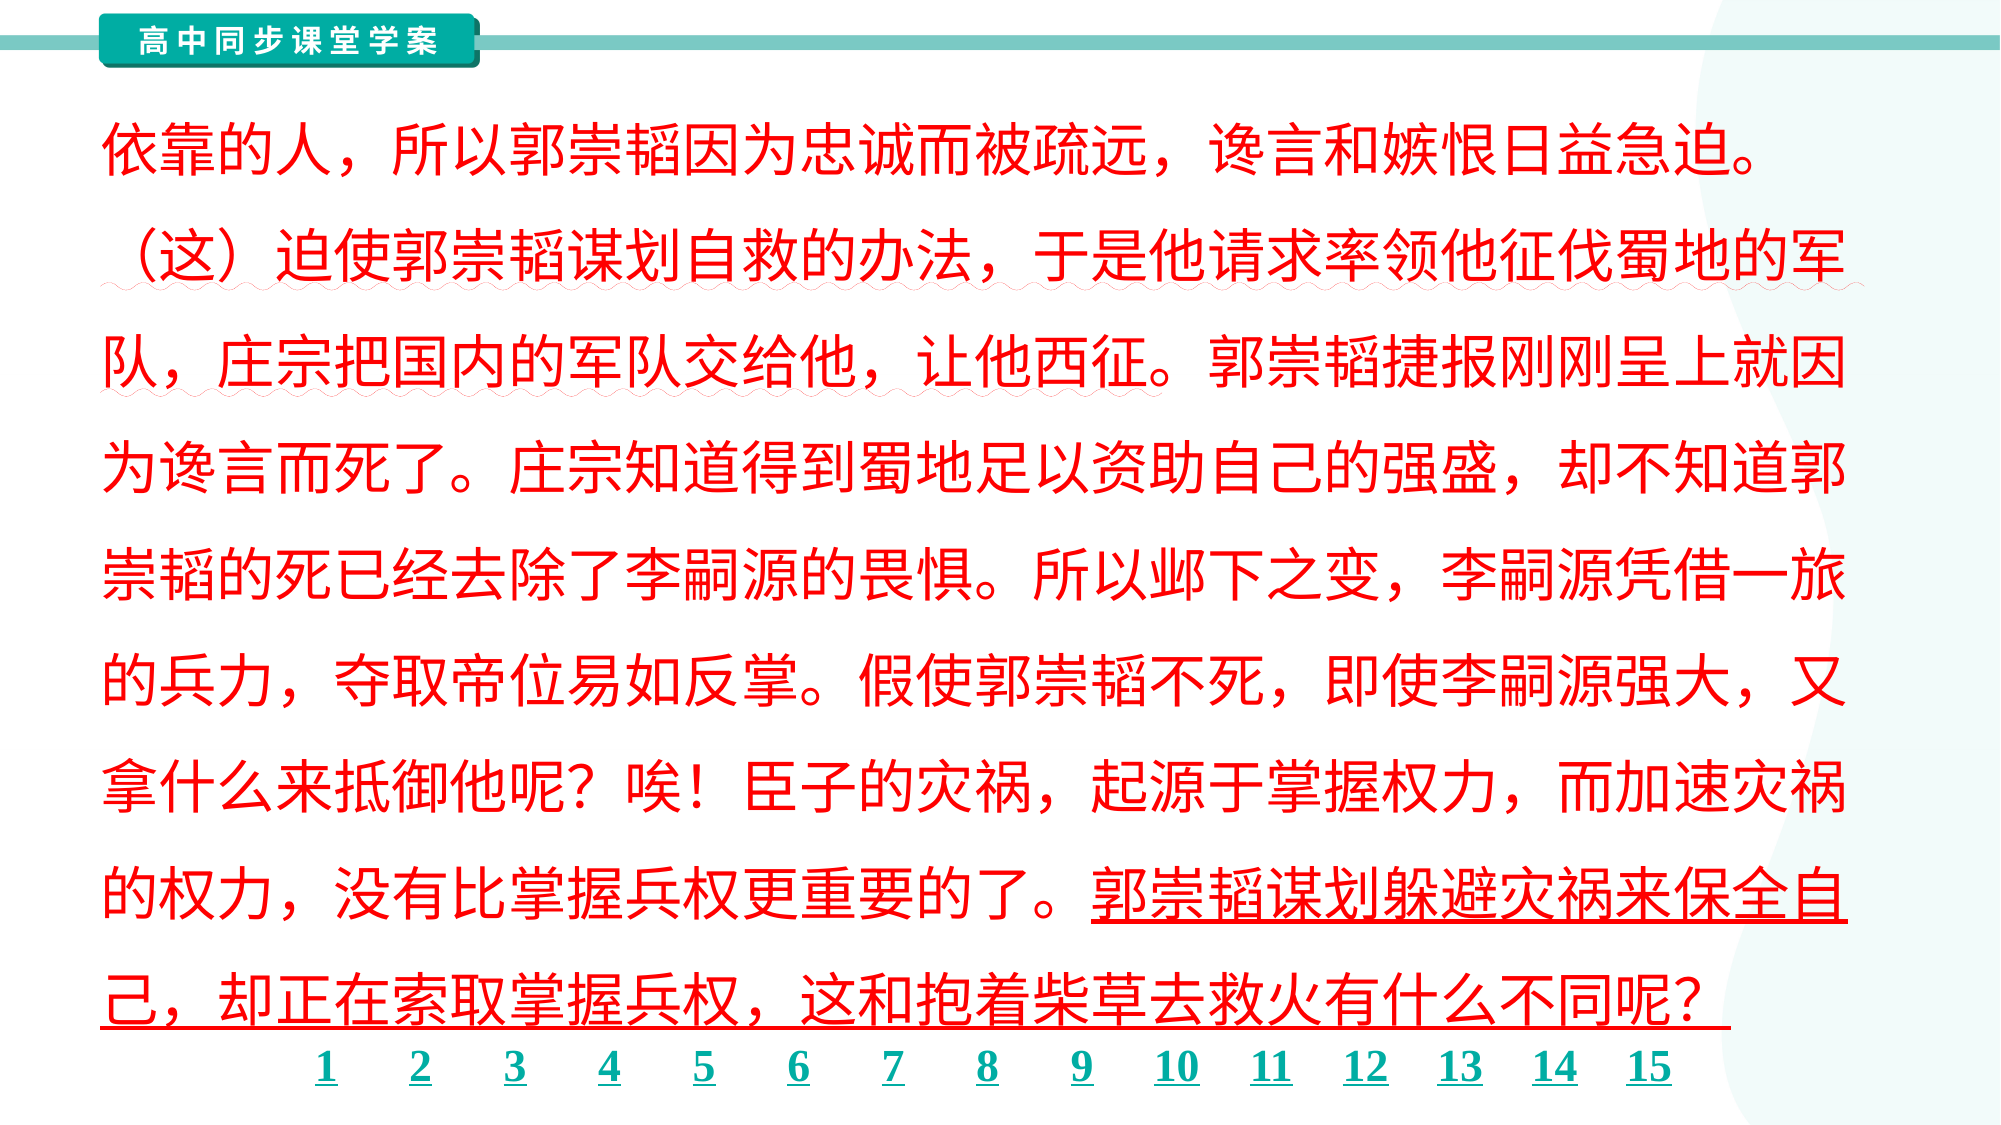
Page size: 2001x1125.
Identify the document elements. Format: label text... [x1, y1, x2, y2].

text_box 依靠的人，所以郭崇韬因为忠诚而被疏远，谗言和嫉恨日益急迫。 （这）迫使郭崇韬谋划自救的办法，于是他请求率领他征伐蜀地的军 队，庄宗把国内的军队交给他，让他西征。郭崇韬捷报刚刚呈上就因 为谗言而死了。庄宗知道得到蜀地足以资助自己的强盛，却不知道郭 崇韬的死已经去除了李嗣源的畏惧。所以邺下之变，李嗣源凭借一旅 的兵力，夺取帝位易如反掌。假使郭崇韬不死，即使李嗣源强大，又 拿什么来抵御他呢？唉！臣子的灾祸，起源于掌握权力，而加速灾祸 的权力，没有比掌握兵权更重要的了。郭崇韬谋划躲避灾祸来保全自 己，却正在索取掌握兵权，这和抱着柴草去救火有什么不同呢？ [100, 76, 1899, 1033]
picture [0, 0, 2000, 1125]
